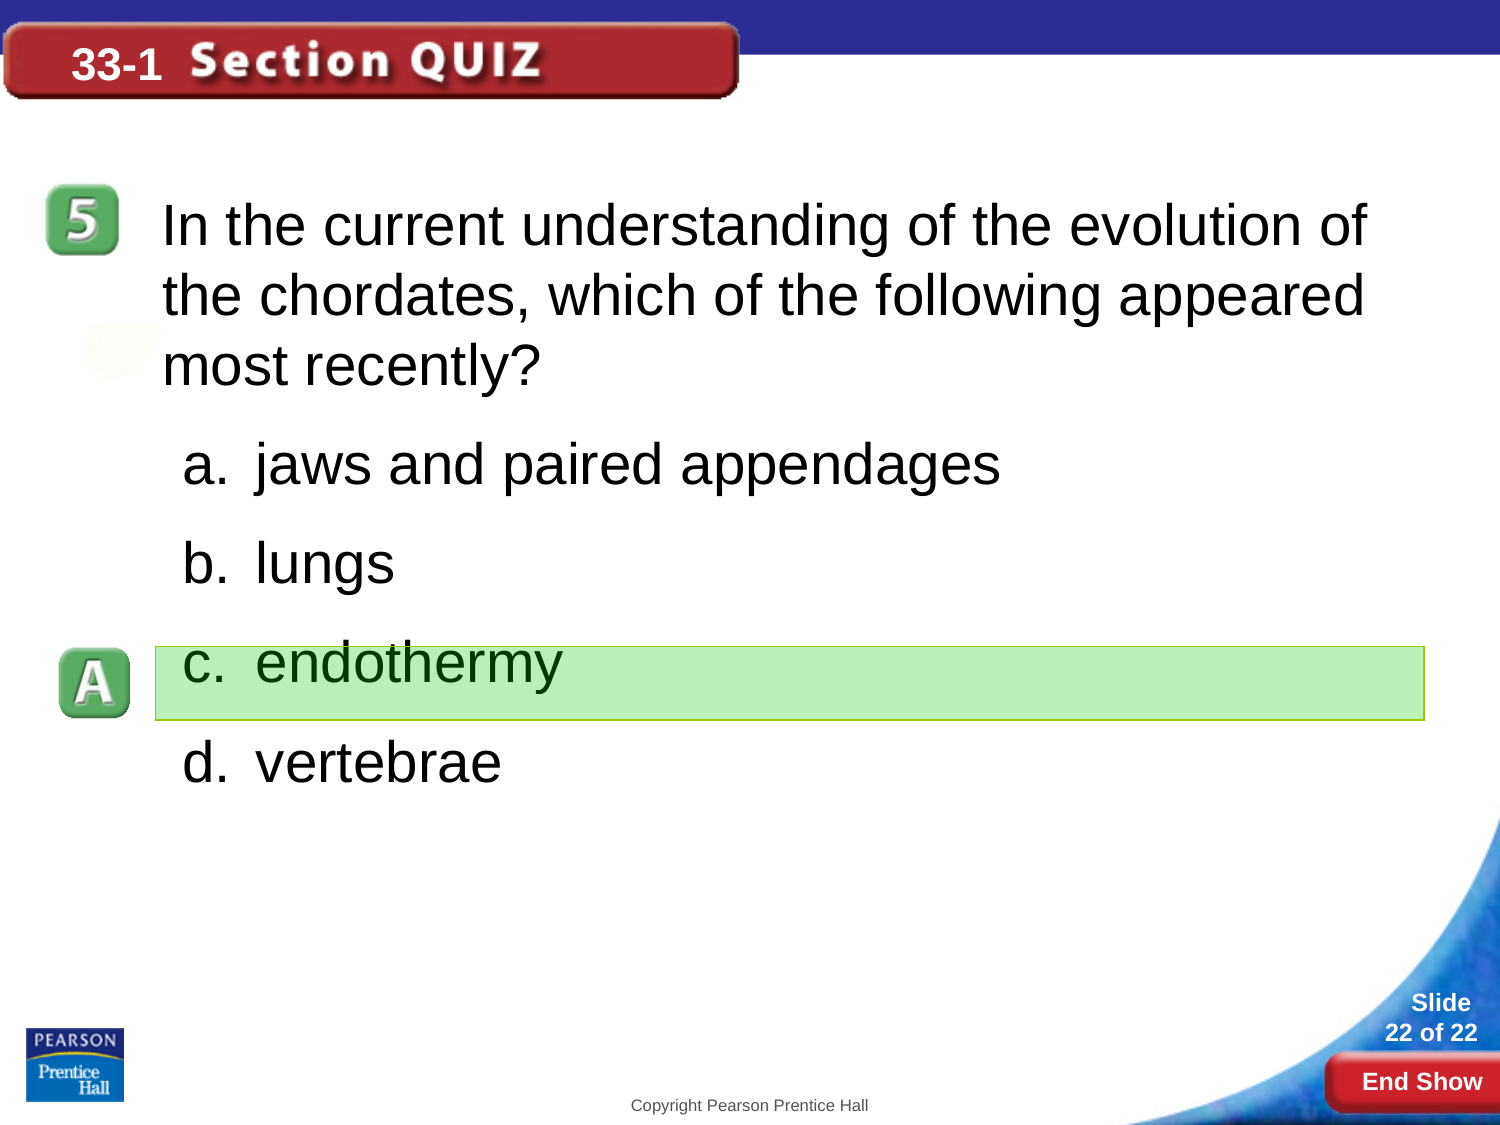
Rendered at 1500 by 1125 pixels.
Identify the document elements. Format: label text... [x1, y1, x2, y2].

text_box [155, 646, 1424, 721]
footer Copyright Pearson Prentice Hall [512, 1087, 988, 1113]
picture [0, 0, 1500, 1125]
list In the current understanding of the evolution of the chordates, which of the following appeared most recently? jaws and paired appendages lungs endothermy vertebrae [44, 179, 1440, 888]
title 33-1 [2, 26, 179, 98]
picture [49, 640, 146, 727]
picture [38, 178, 136, 264]
